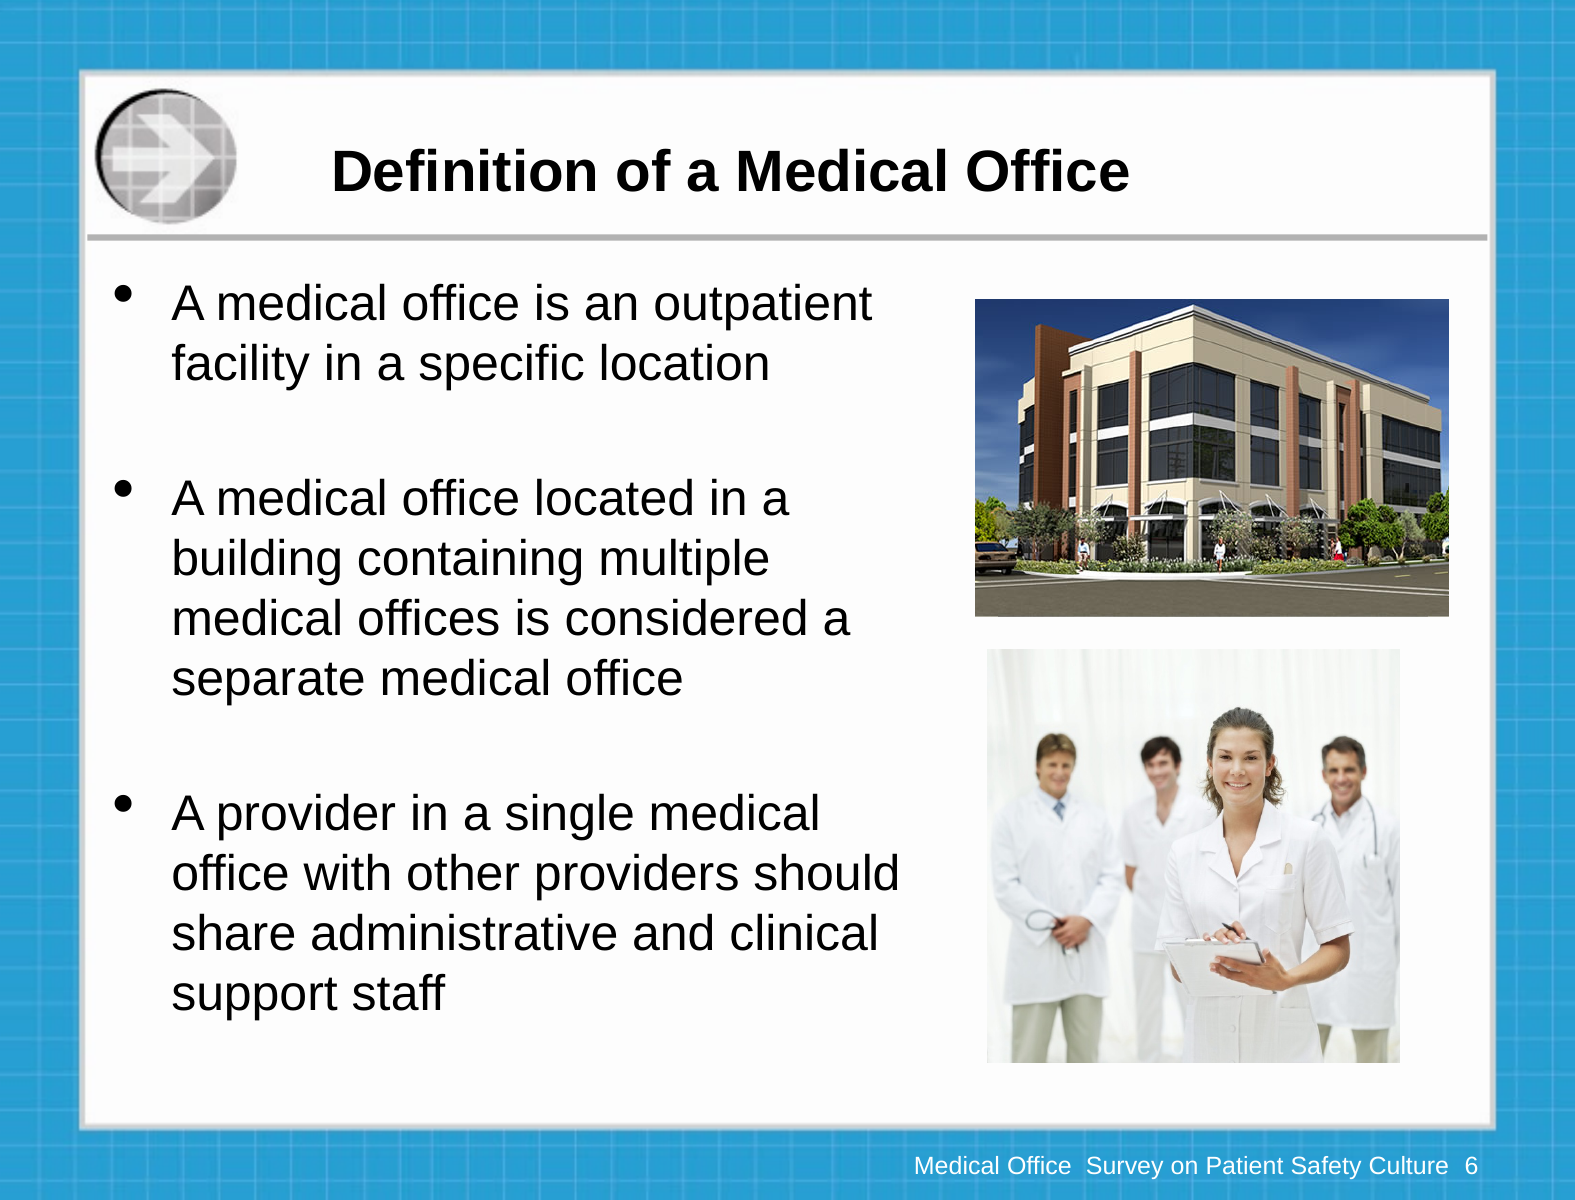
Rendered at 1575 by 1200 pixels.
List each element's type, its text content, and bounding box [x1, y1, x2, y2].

picture [0, 0, 1575, 1200]
title Definition of a Medical Office [315, 87, 1551, 249]
list A medical office is an outpatient facility in a specific location A medical office located in a building containing multiple medical offices is considered a separate medical office A provider in a single medical office with other providers should share administrative and clinical support staff [99, 262, 926, 1073]
